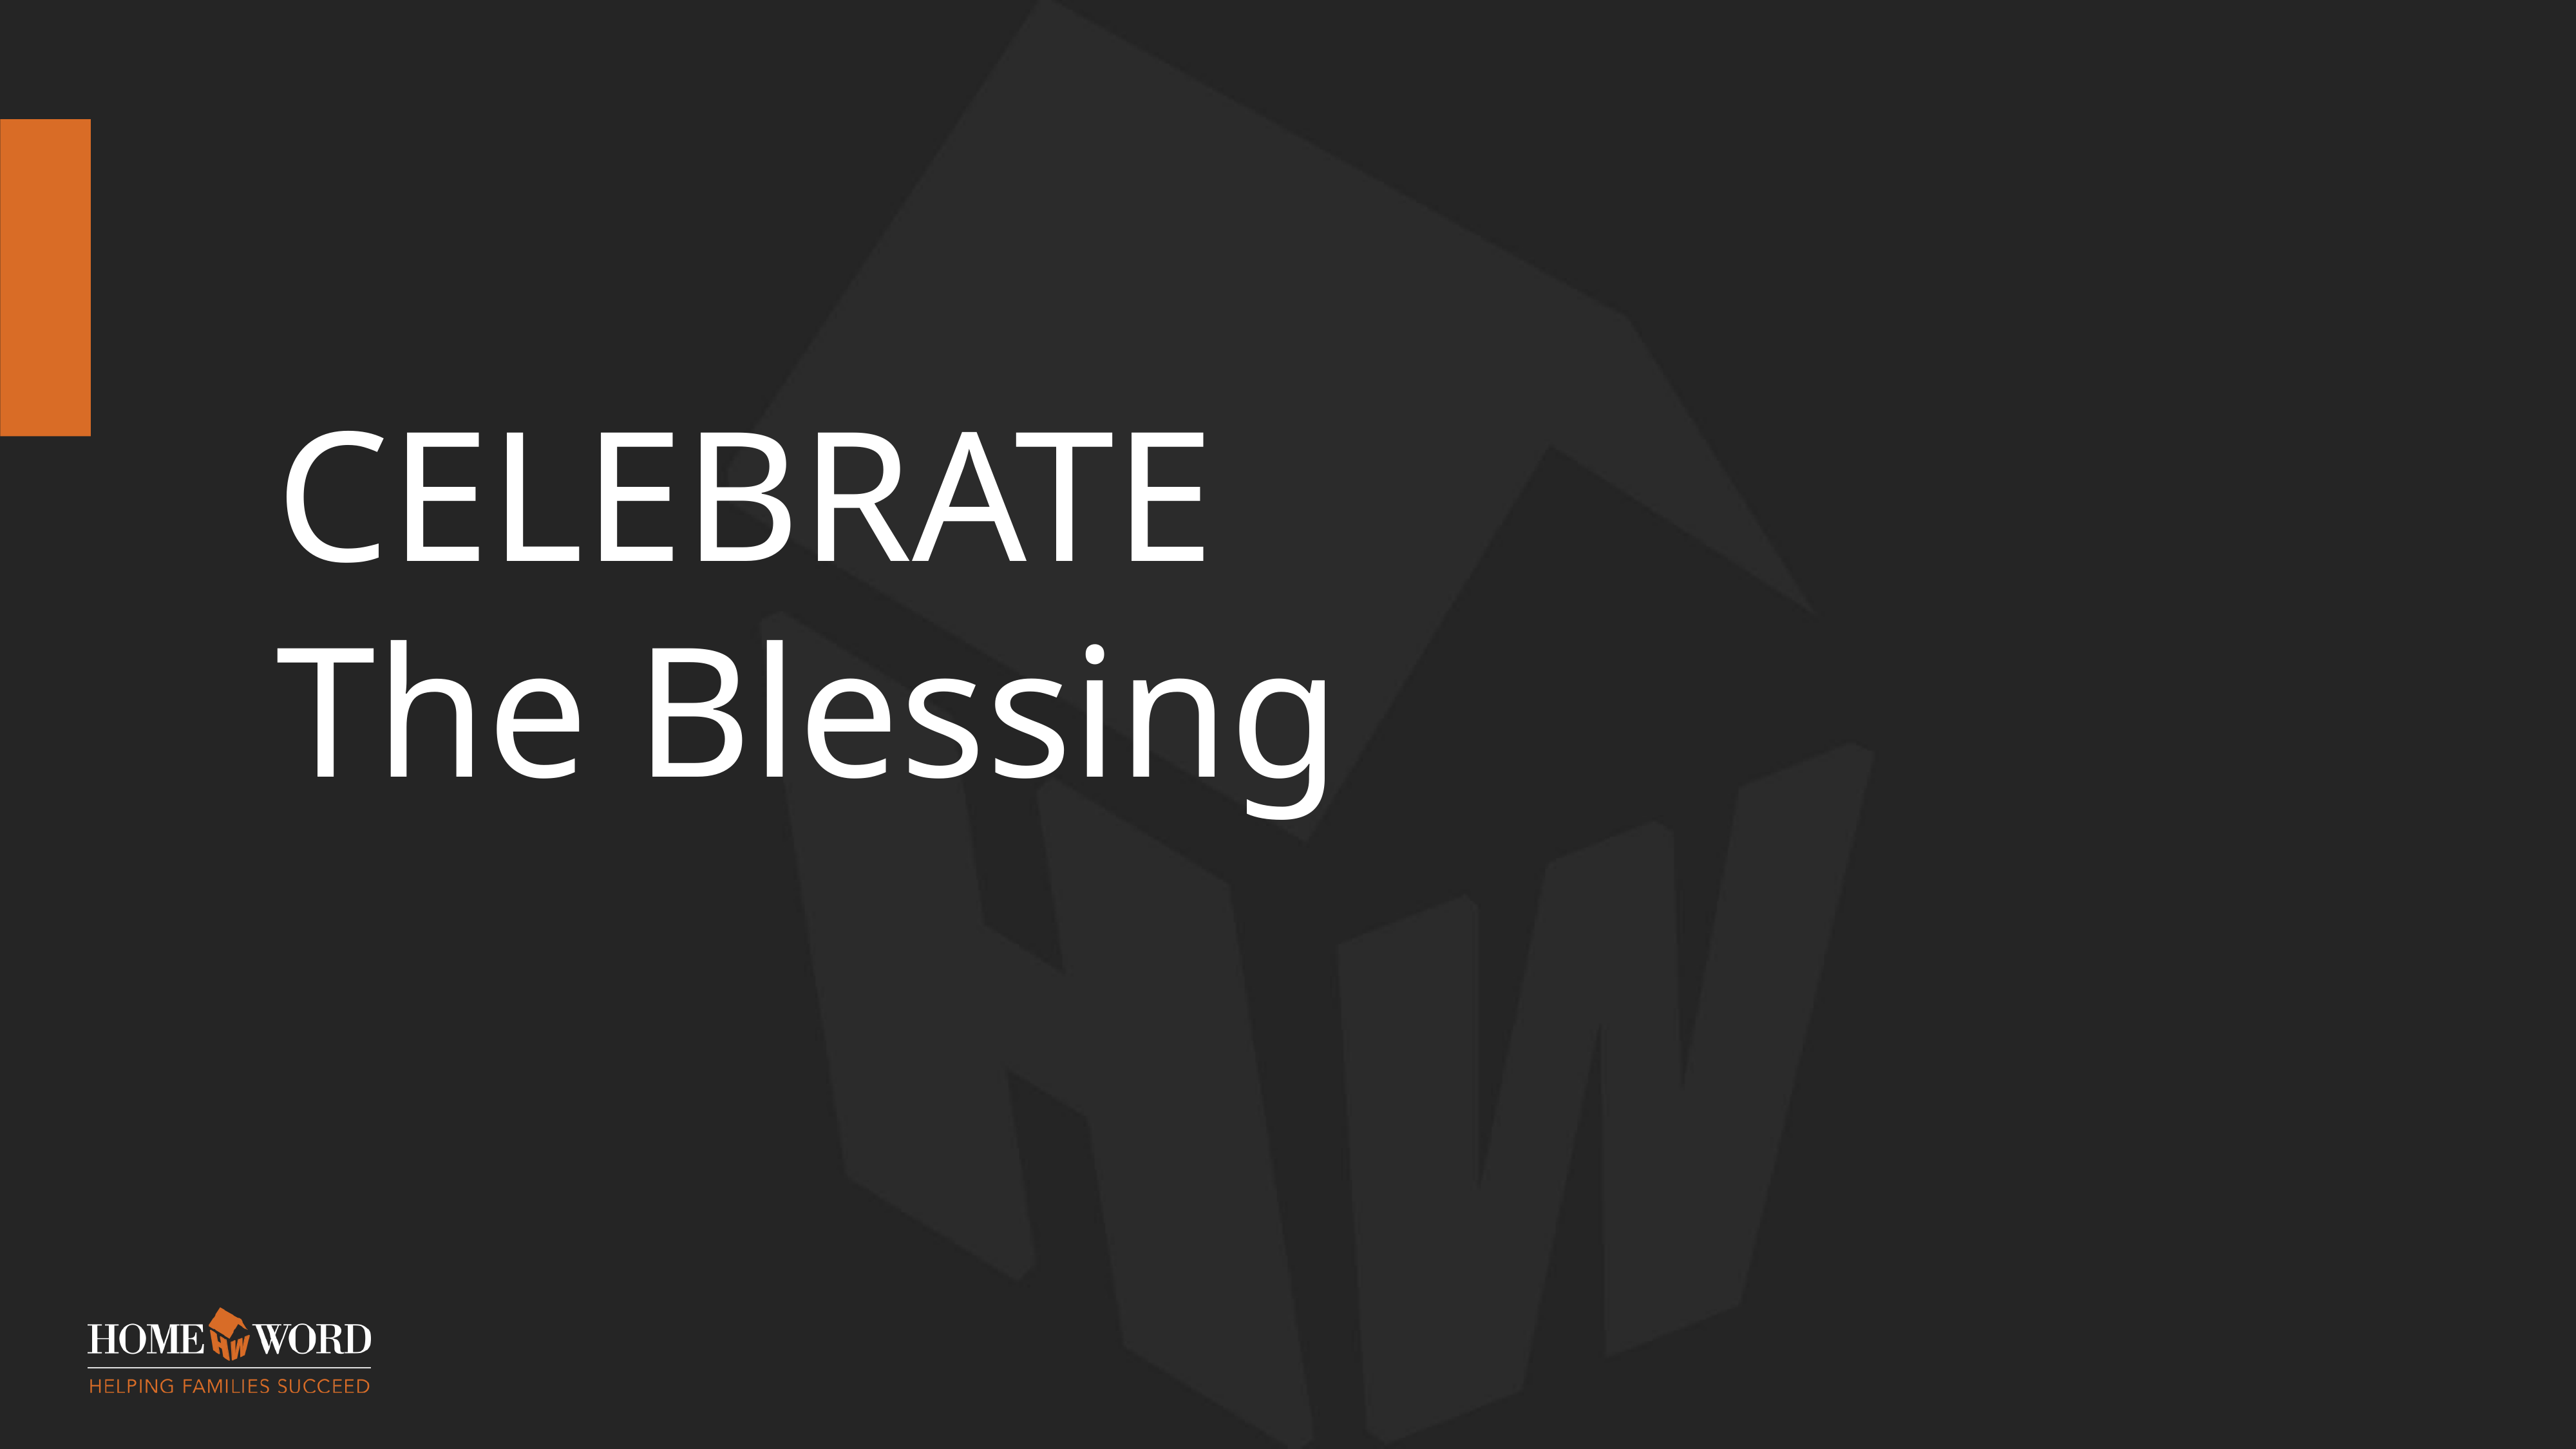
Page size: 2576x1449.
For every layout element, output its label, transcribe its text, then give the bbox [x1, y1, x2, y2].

title CELEBRATE The Blessing [270, 375, 2087, 1074]
picture [0, 0, 2576, 1449]
